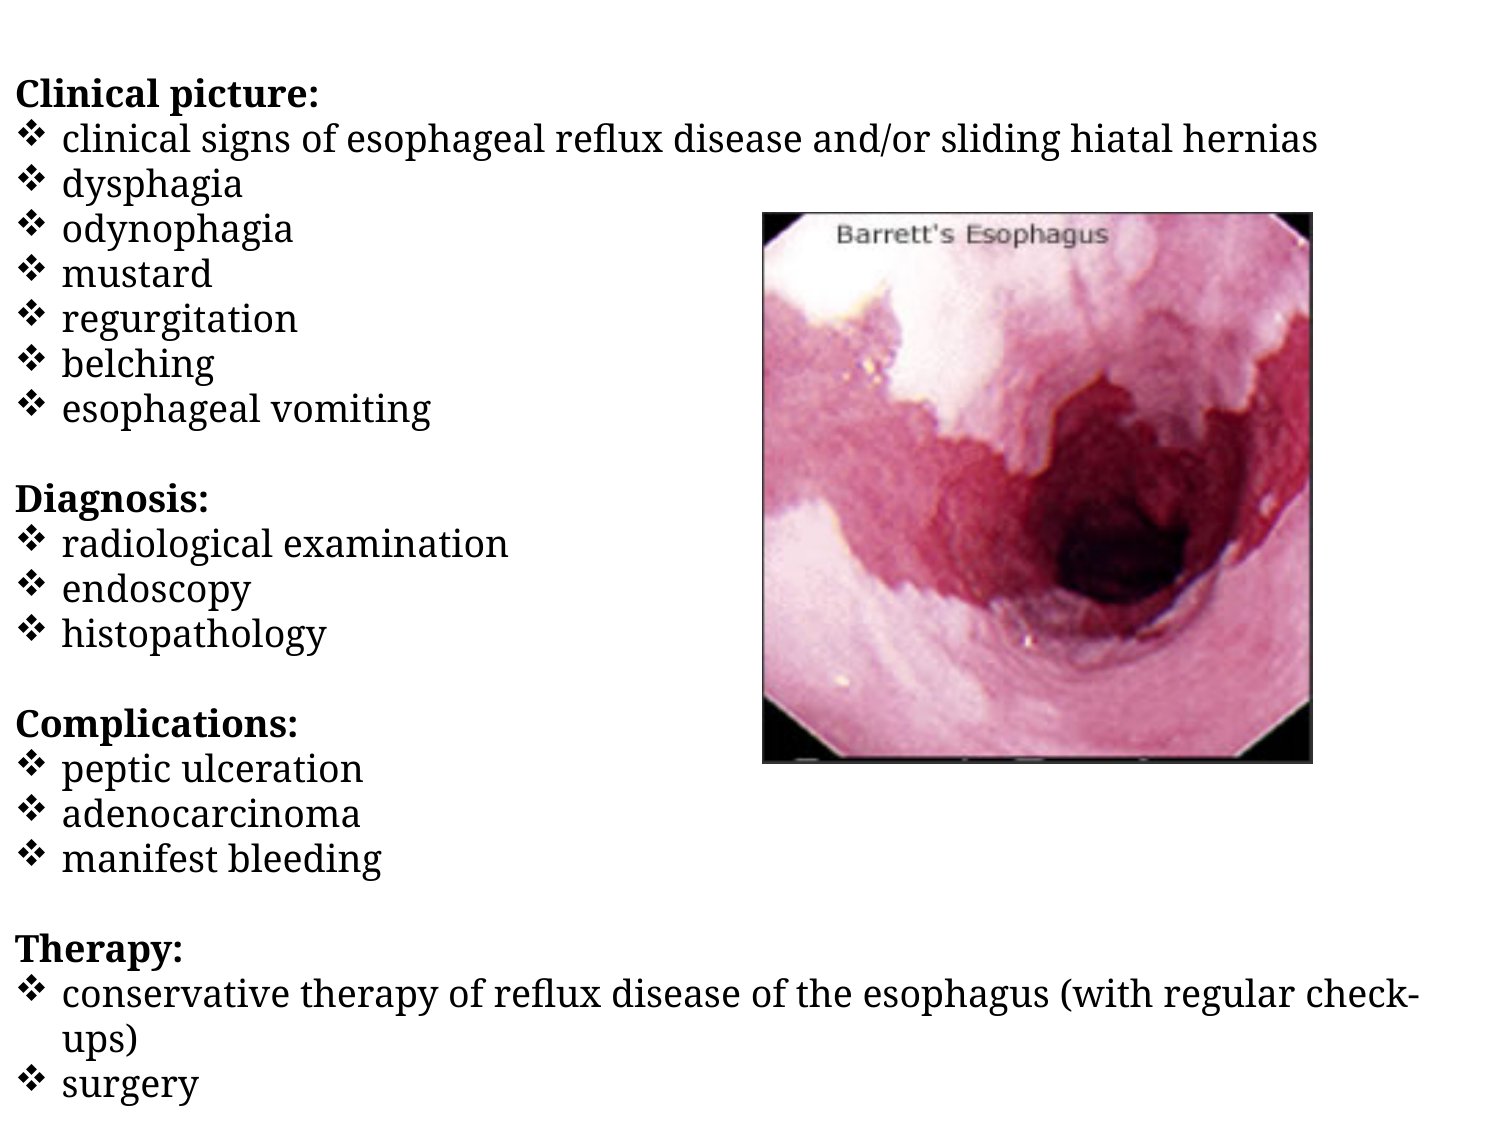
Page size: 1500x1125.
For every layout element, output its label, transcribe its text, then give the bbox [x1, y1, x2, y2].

text_box Clinical picture: clinical signs of esophageal reflux disease and/or sliding hiatal hernias dysphagia odynophagia mustard regurgitation belching esophageal vomiting Diagnosis: radiological examination endoscopy histopathology Complications: peptic ulceration adenocarcinoma manifest bleeding Therapy: conservative therapy of reflux disease of the esophagus (with regular check-ups) surgery [0, 62, 1500, 1125]
picture [762, 212, 1313, 764]
